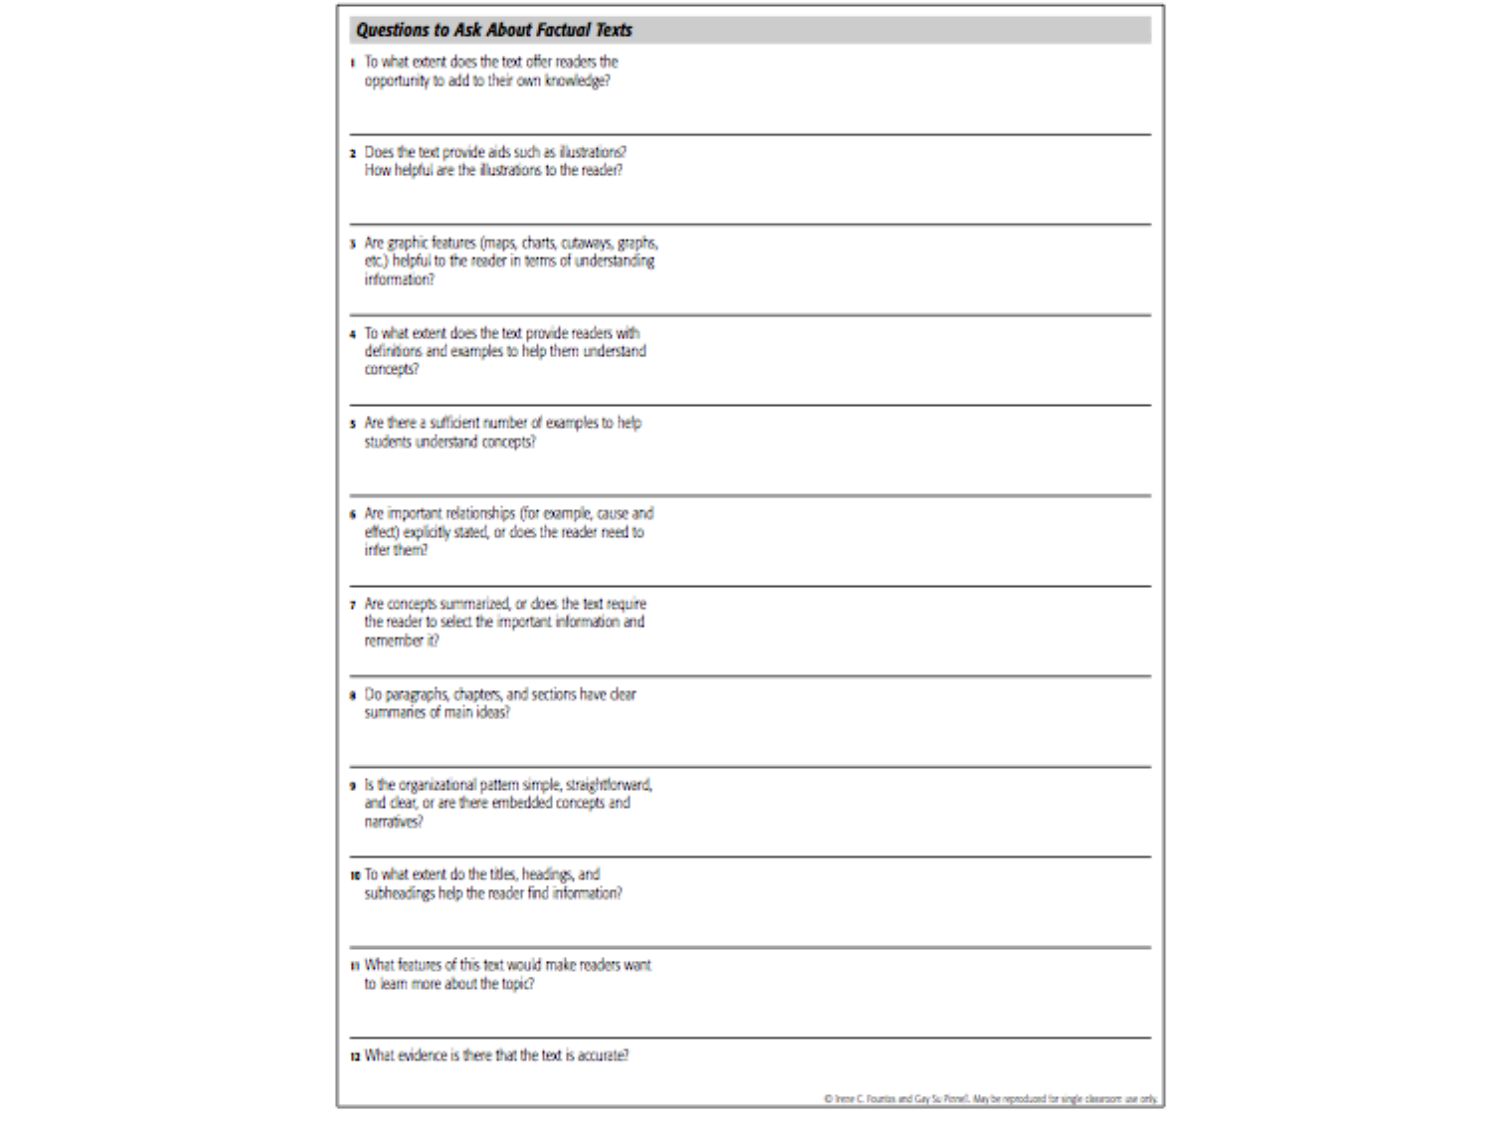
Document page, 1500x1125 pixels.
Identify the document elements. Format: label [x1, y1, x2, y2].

picture [326, 0, 1182, 1125]
